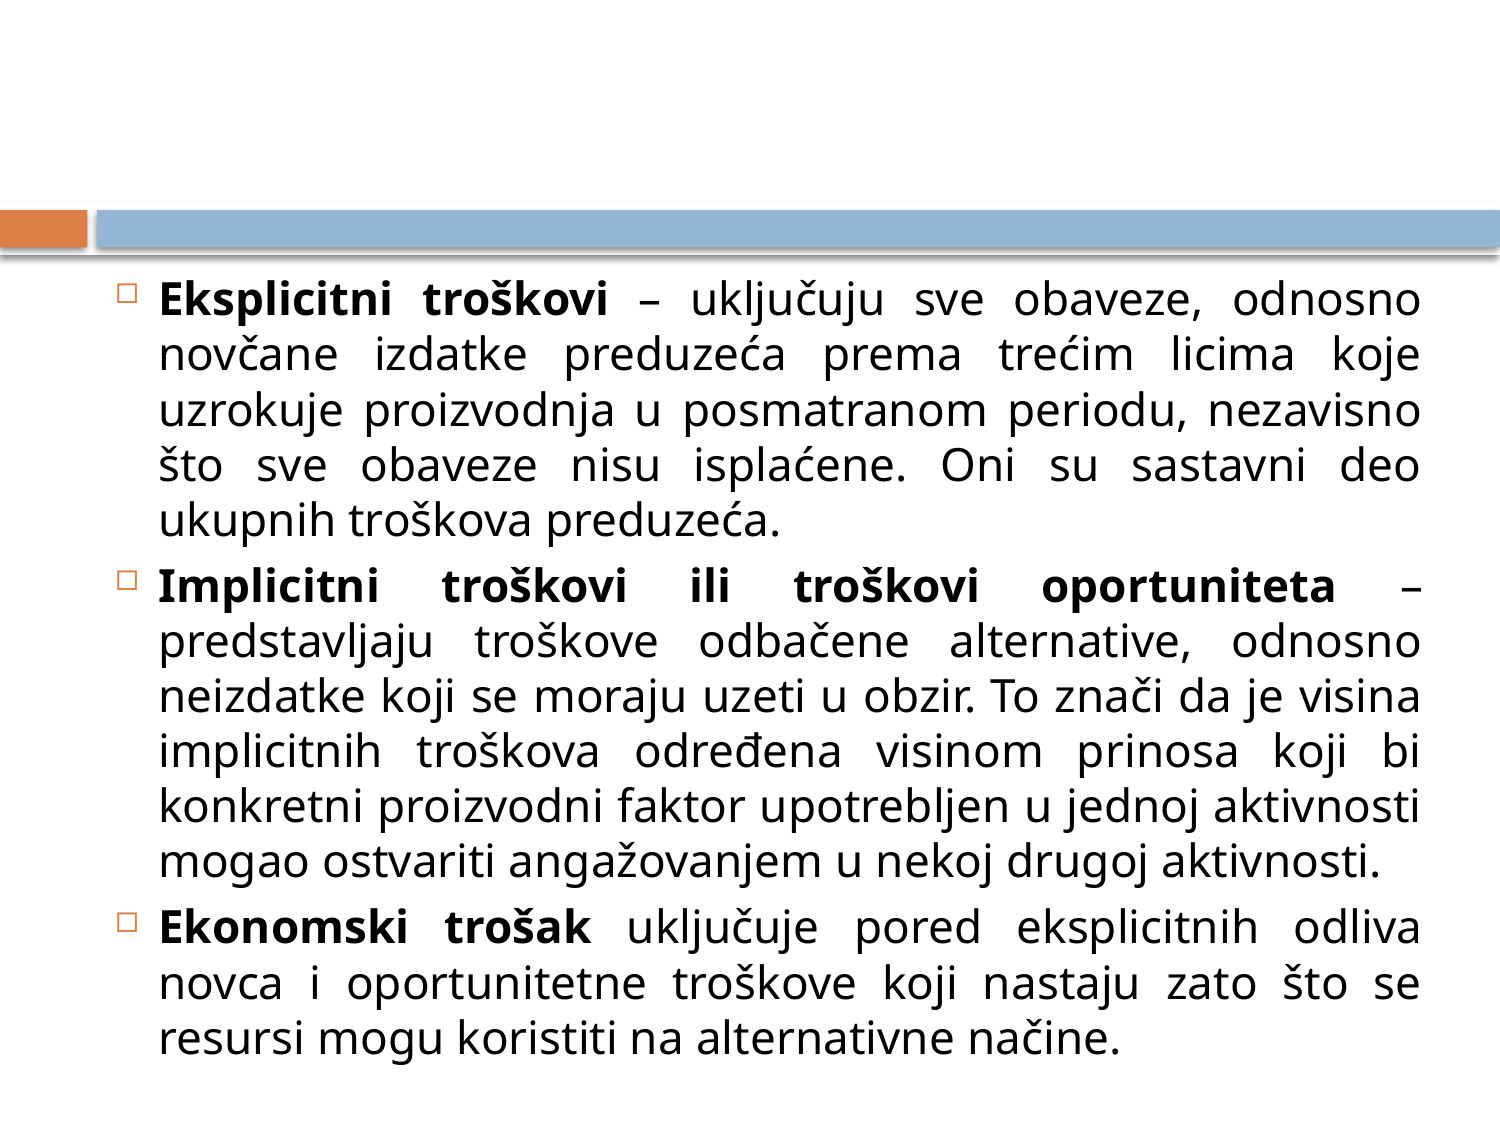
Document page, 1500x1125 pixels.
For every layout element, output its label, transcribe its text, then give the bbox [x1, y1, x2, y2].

list Eksplicitni troškovi – uključuju sve obaveze, odnosno novčane izdatke preduzeća prema trećim licima koje uzrokuje proizvodnja u posmatranom periodu, nezavisno što sve obaveze nisu isplaćene. Oni su sastavni deo ukupnih troškova preduzeća. Implicitni troškovi ili troškovi oportuniteta – predstavljaju troškove odbačene alternative, odnosno neizdatke koji se moraju uzeti u obzir. To znači da je visina implicitnih troškova određena visinom prinosa koji bi konkretni proizvodni faktor upotrebljen u jednoj aktivnosti mogao ostvariti angažovanjem u nekoj drugoj aktivnosti. Ekonomski trošak uključuje pored eksplicitnih odliva novca i oportunitetne troškove koji nastaju zato što se resursi mogu koristiti na alternativne načine. [100, 262, 1438, 1125]
